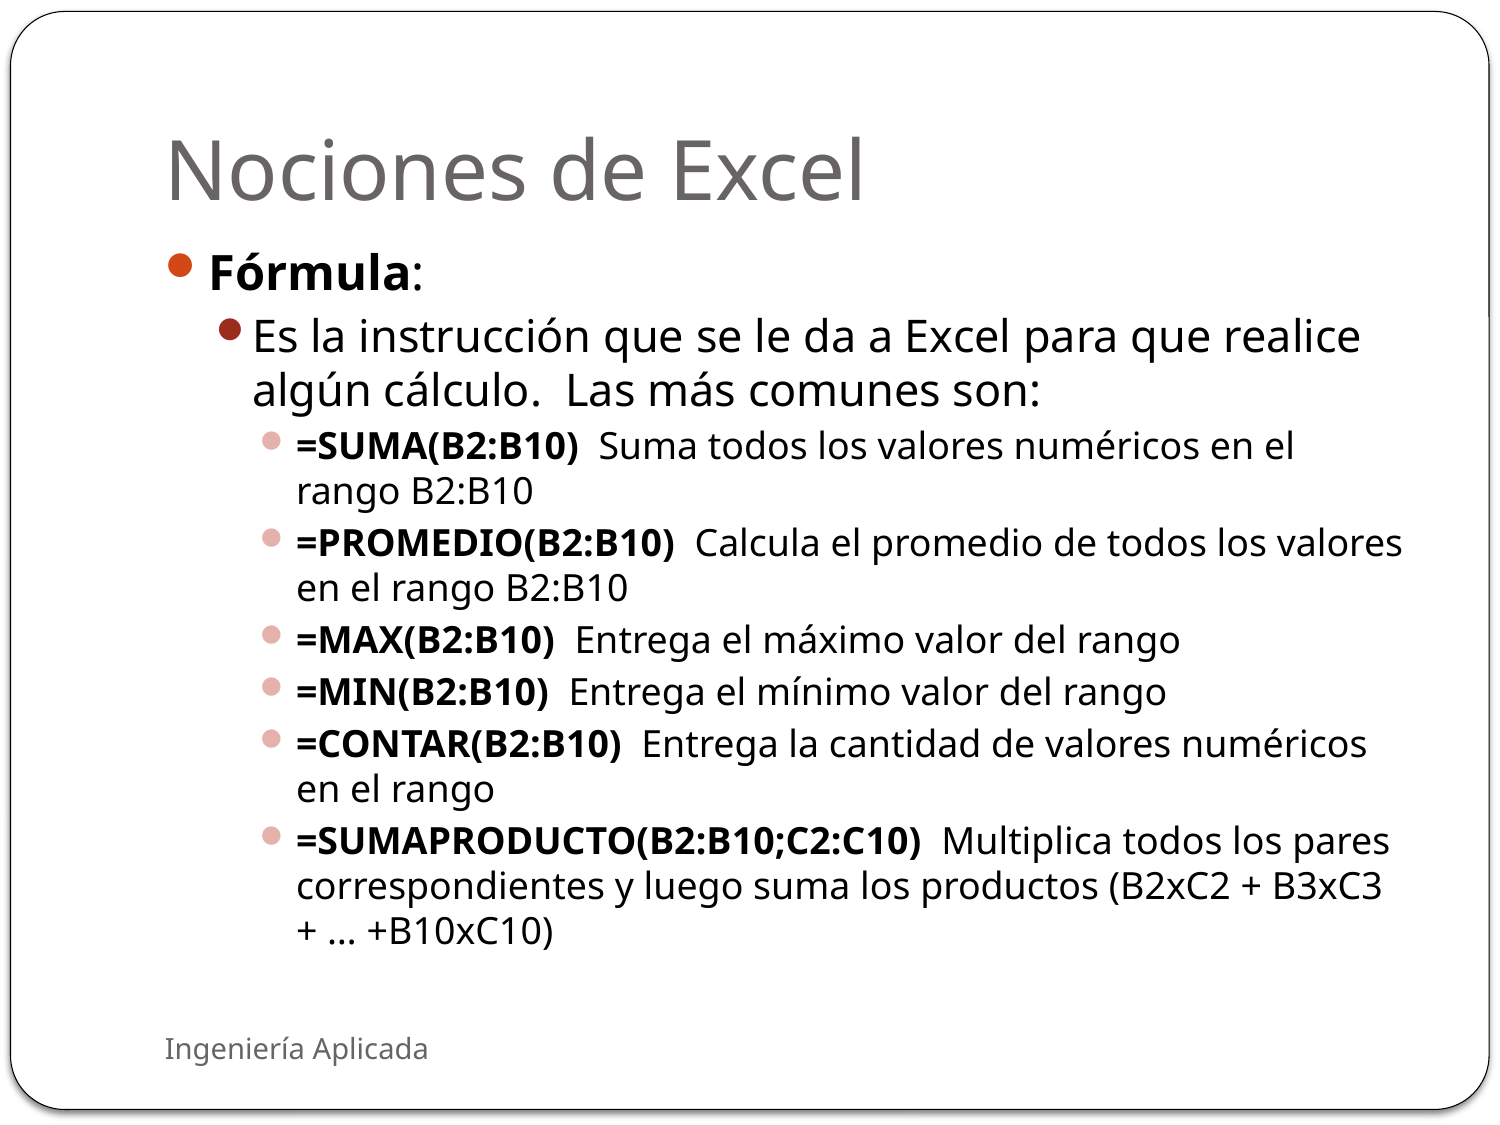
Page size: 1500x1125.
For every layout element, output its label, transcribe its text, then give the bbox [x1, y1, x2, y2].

footer Ingeniería Aplicada [150, 1012, 800, 1088]
title Nociones de Excel [150, 45, 1425, 233]
list Fórmula: Es la instrucción que se le da a Excel para que realice algún cálculo. Las más comunes son: =SUMA(B2:B10) Suma todos los valores numéricos en el rango B2:B10 =PROMEDIO(B2:B10) Calcula el promedio de todos los valores en el rango B2:B10 =MAX(B2:B10) Entrega el máximo valor del rango =MIN(B2:B10) Entrega el mínimo valor del rango =CONTAR(B2:B10) Entrega la cantidad de valores numéricos en el rango =SUMAPRODUCTO(B2:B10;C2:C10) Multiplica todos los pares correspondientes y luego suma los productos (B2xC2 + B3xC3 + … +B10xC10) [150, 234, 1425, 961]
